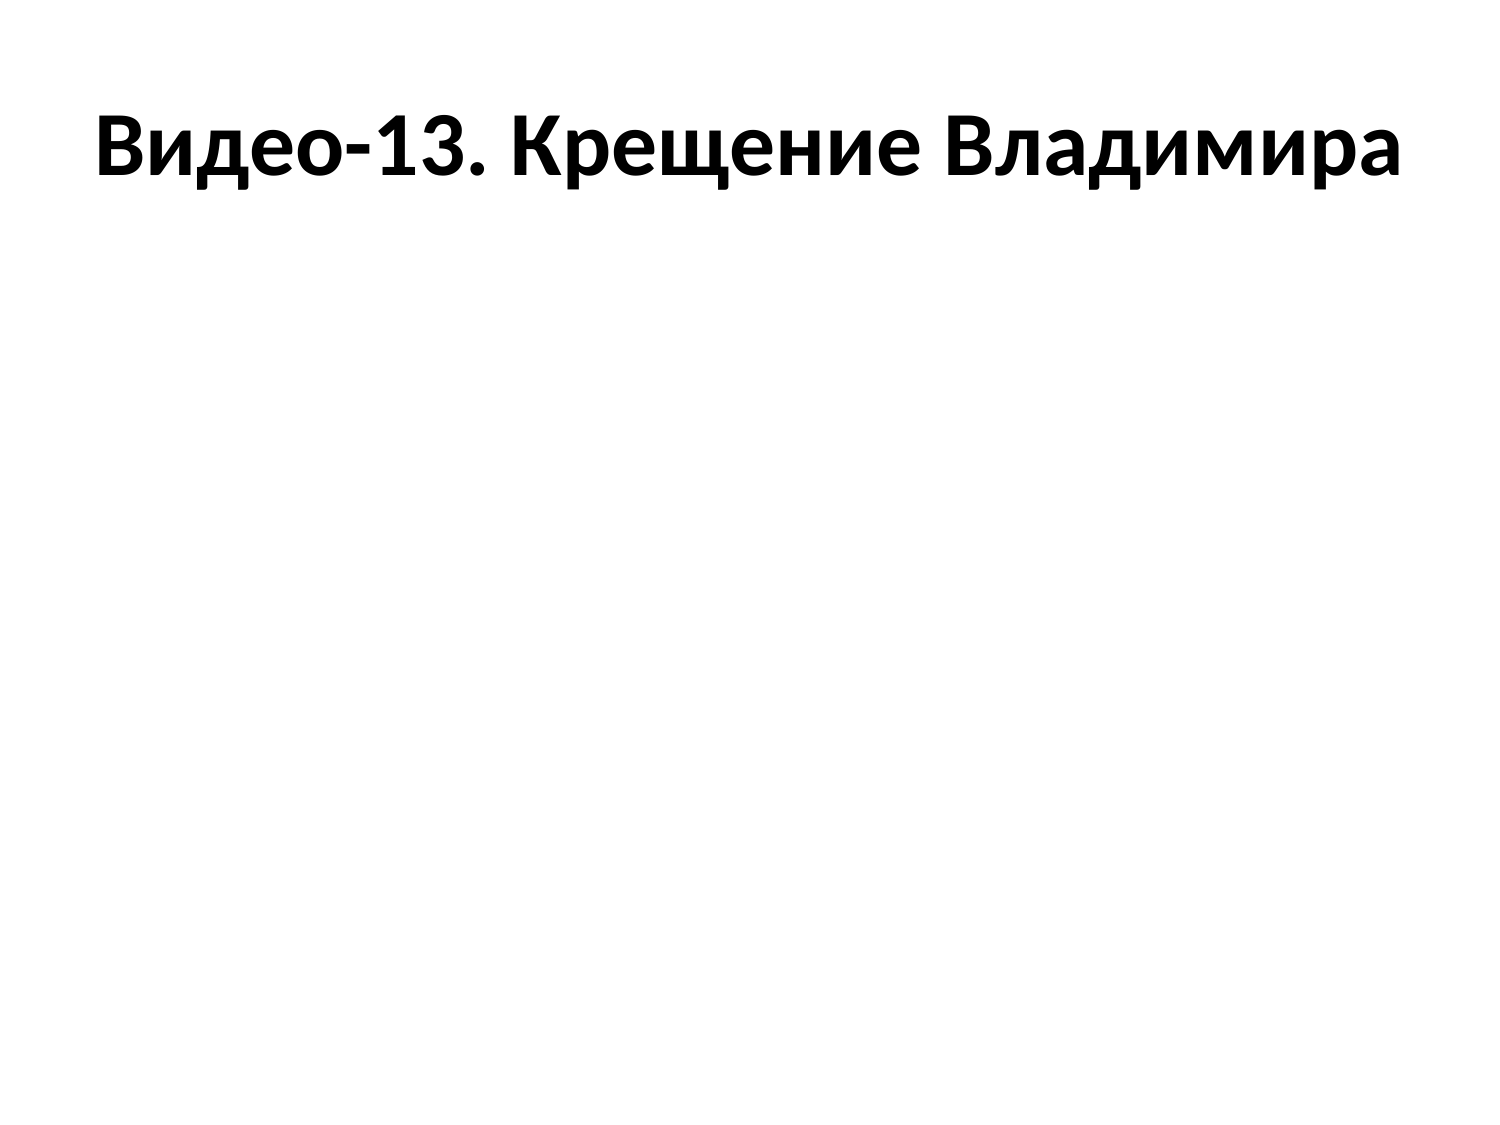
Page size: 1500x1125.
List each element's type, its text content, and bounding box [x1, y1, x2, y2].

title Видео-13. Крещение Владимира [75, 45, 1425, 233]
